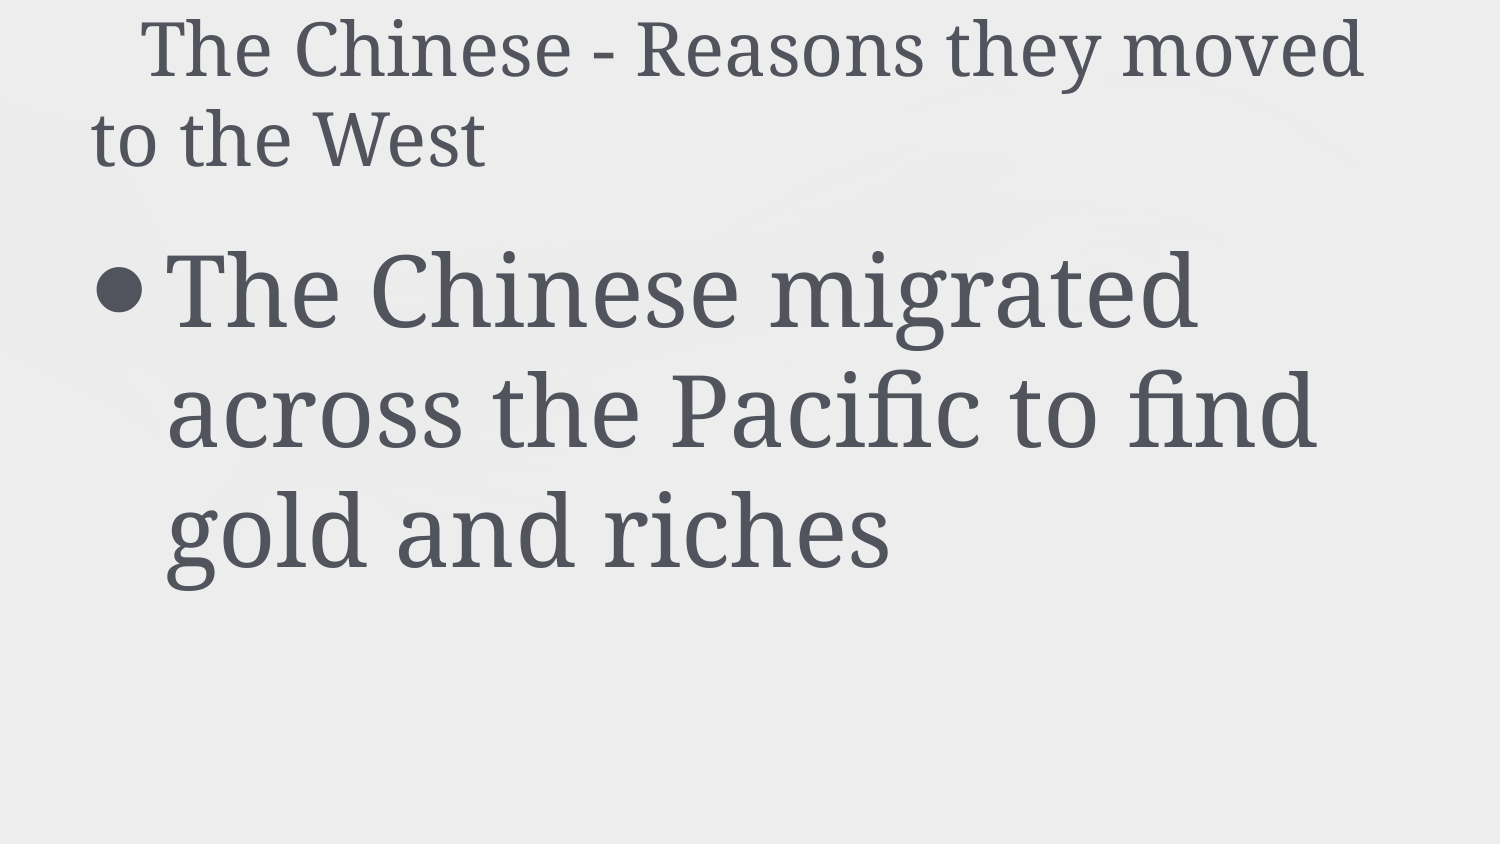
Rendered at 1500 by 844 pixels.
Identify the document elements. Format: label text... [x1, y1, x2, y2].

list The Chinese migrated across the Pacific to find gold and riches [75, 212, 1425, 808]
title The Chinese - Reasons they moved to the West [75, 25, 1425, 197]
